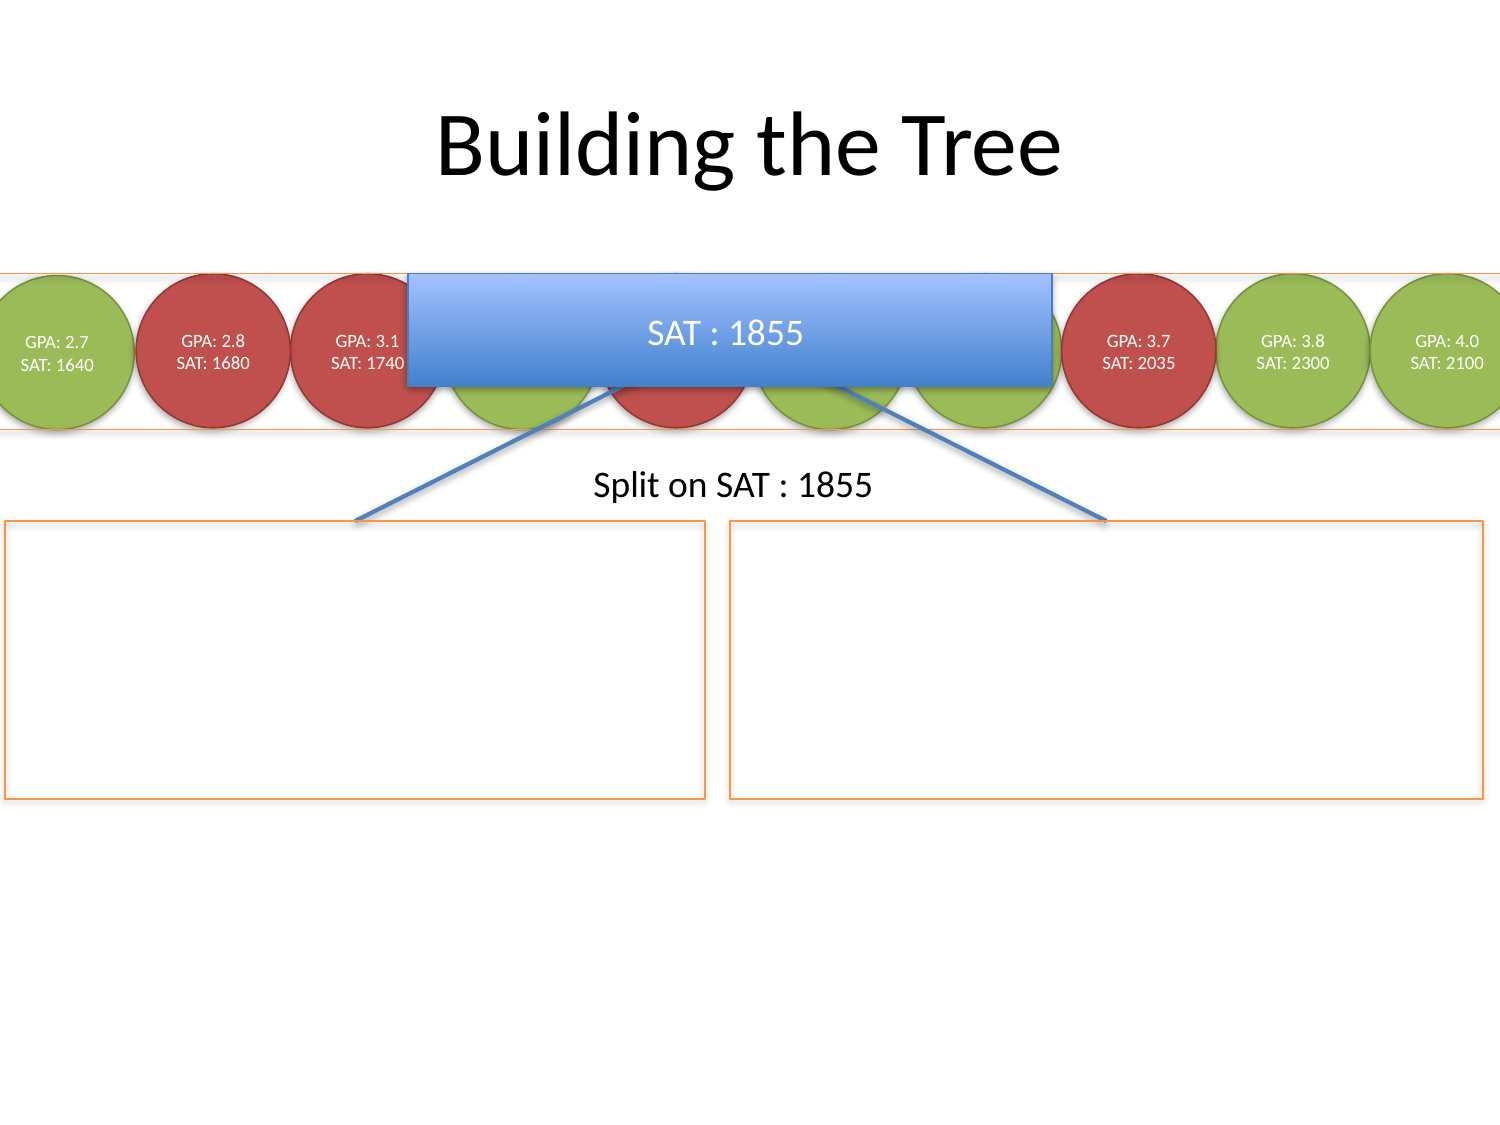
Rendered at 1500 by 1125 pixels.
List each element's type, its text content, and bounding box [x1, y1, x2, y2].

text_box [729, 520, 1484, 800]
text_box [729, 331, 1107, 522]
text_box [1053, 273, 1500, 430]
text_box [354, 331, 728, 522]
text_box [4, 520, 706, 800]
text_box SAT : 1855 [407, 273, 1053, 330]
title Building the Tree [75, 45, 1425, 233]
text_box [0, 273, 406, 430]
